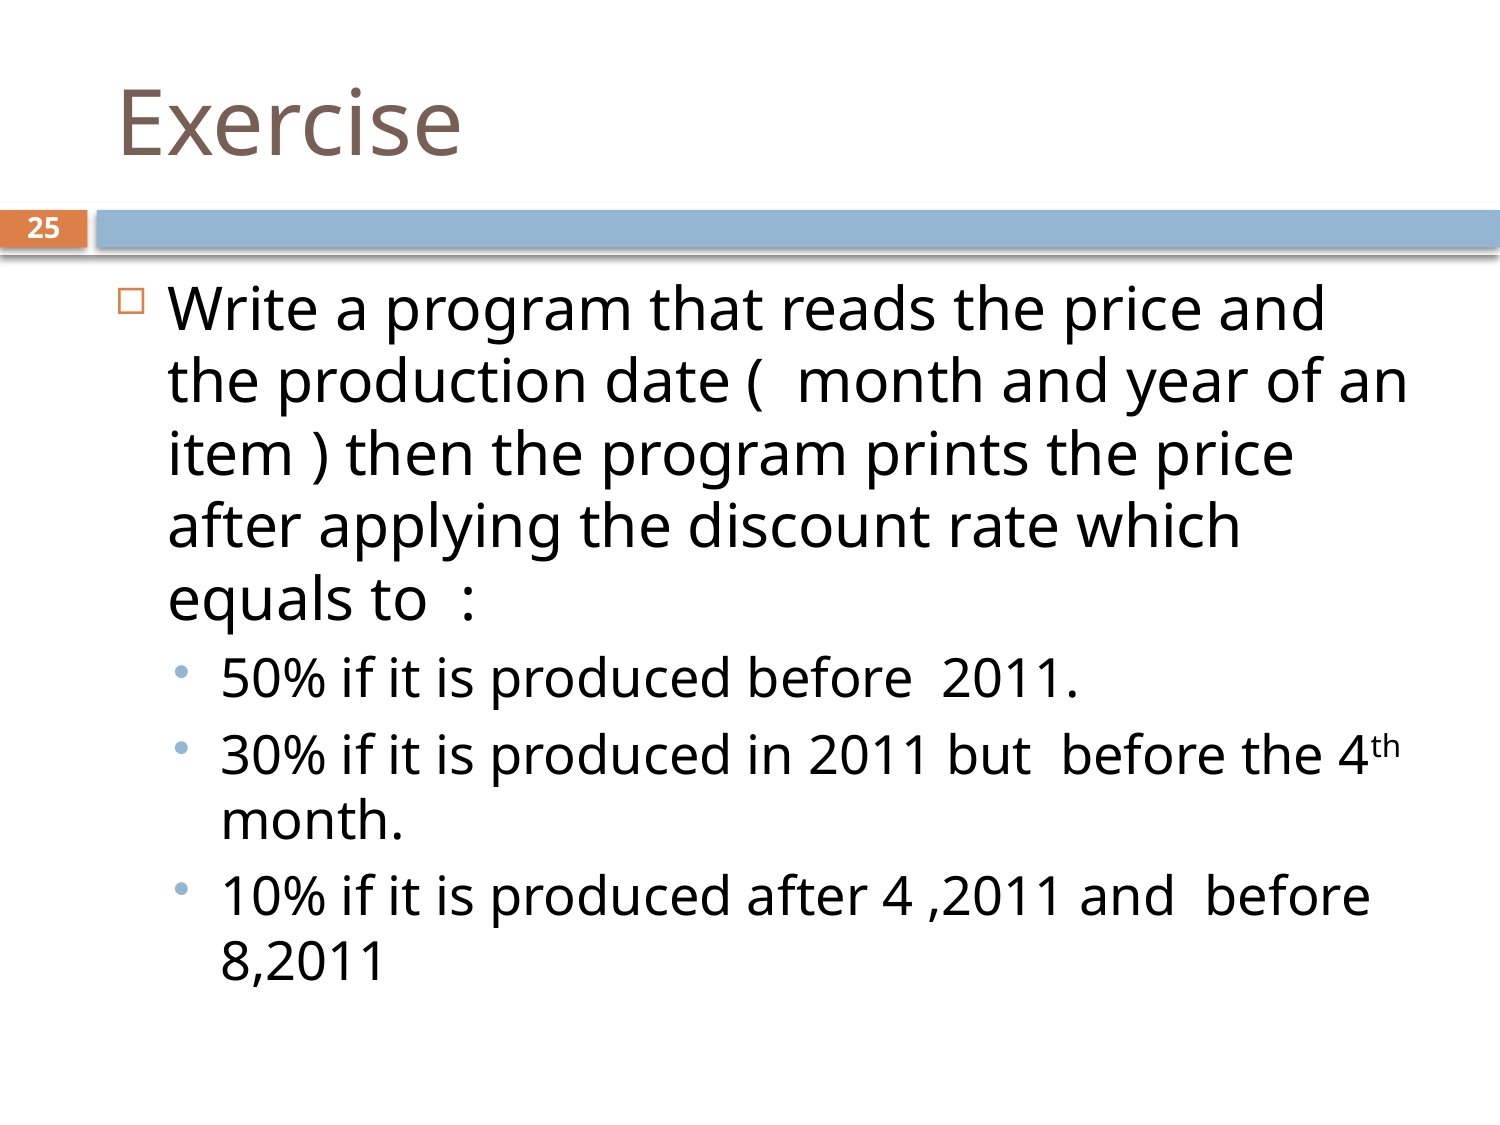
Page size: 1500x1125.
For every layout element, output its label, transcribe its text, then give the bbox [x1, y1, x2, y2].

slide_number 25 [0, 208, 88, 249]
list Write a program that reads the price and the production date ( month and year of an item ) then the program prints the price after applying the discount rate which equals to : 50% if it is produced before 2011. 30% if it is produced in 2011 but before the 4th month. 10% if it is produced after 4 ,2011 and before 8,2011 [100, 262, 1438, 1000]
title Exercise [100, 37, 1438, 200]
